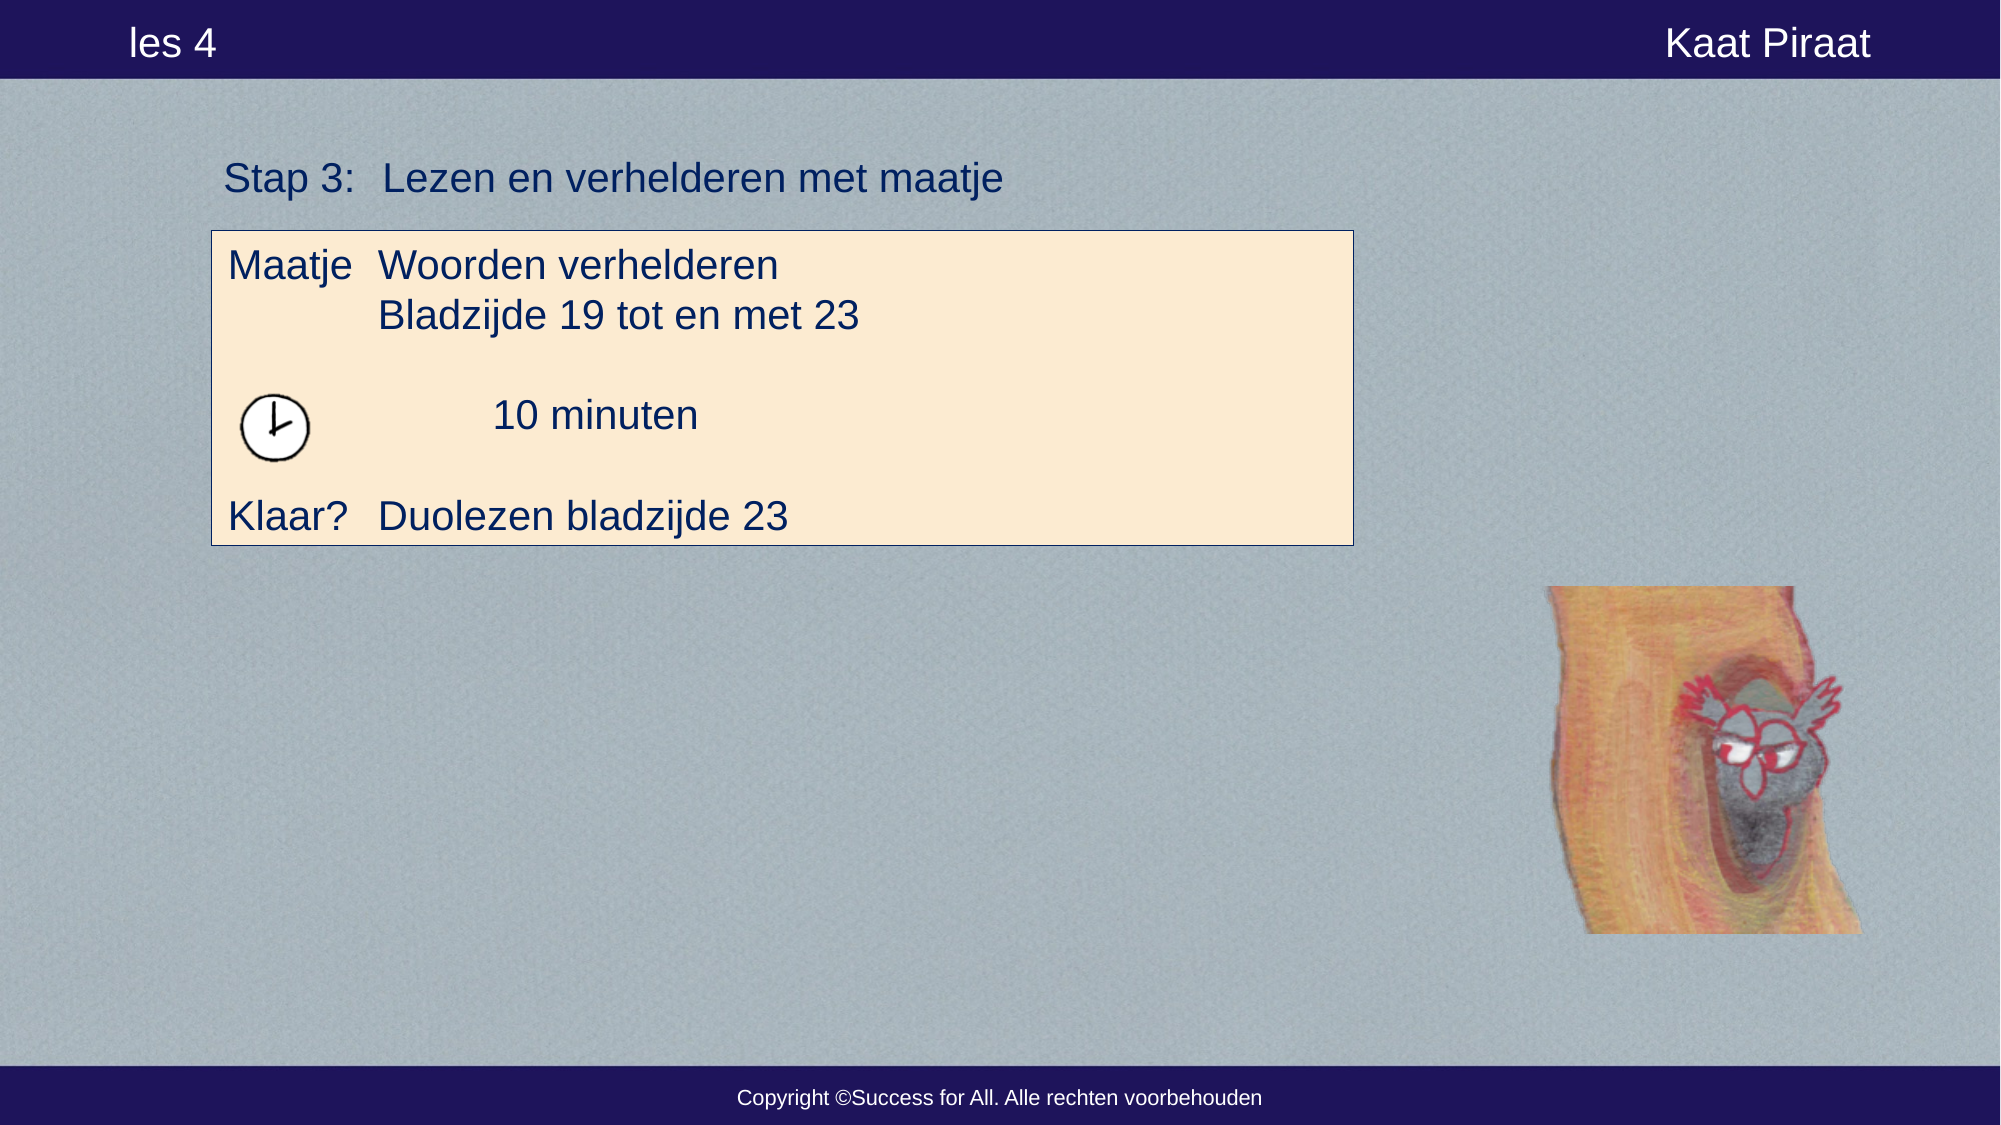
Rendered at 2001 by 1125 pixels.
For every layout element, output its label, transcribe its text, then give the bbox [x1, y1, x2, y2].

picture [0, 0, 2001, 1125]
text_box Stap 3: Lezen en verhelderen met maatje [208, 143, 1180, 309]
text_box Copyright ©Success for All. Alle rechten voorbehouden [0, 1076, 2000, 1125]
text_box les 4 [114, 8, 354, 73]
text_box Kaat Piraat [999, 8, 1886, 73]
text_box Maatje Woorden verhelderen Bladzijde 19 tot en met 23 10 minuten Klaar? Duolezen bladzijde 23 [211, 230, 1354, 546]
